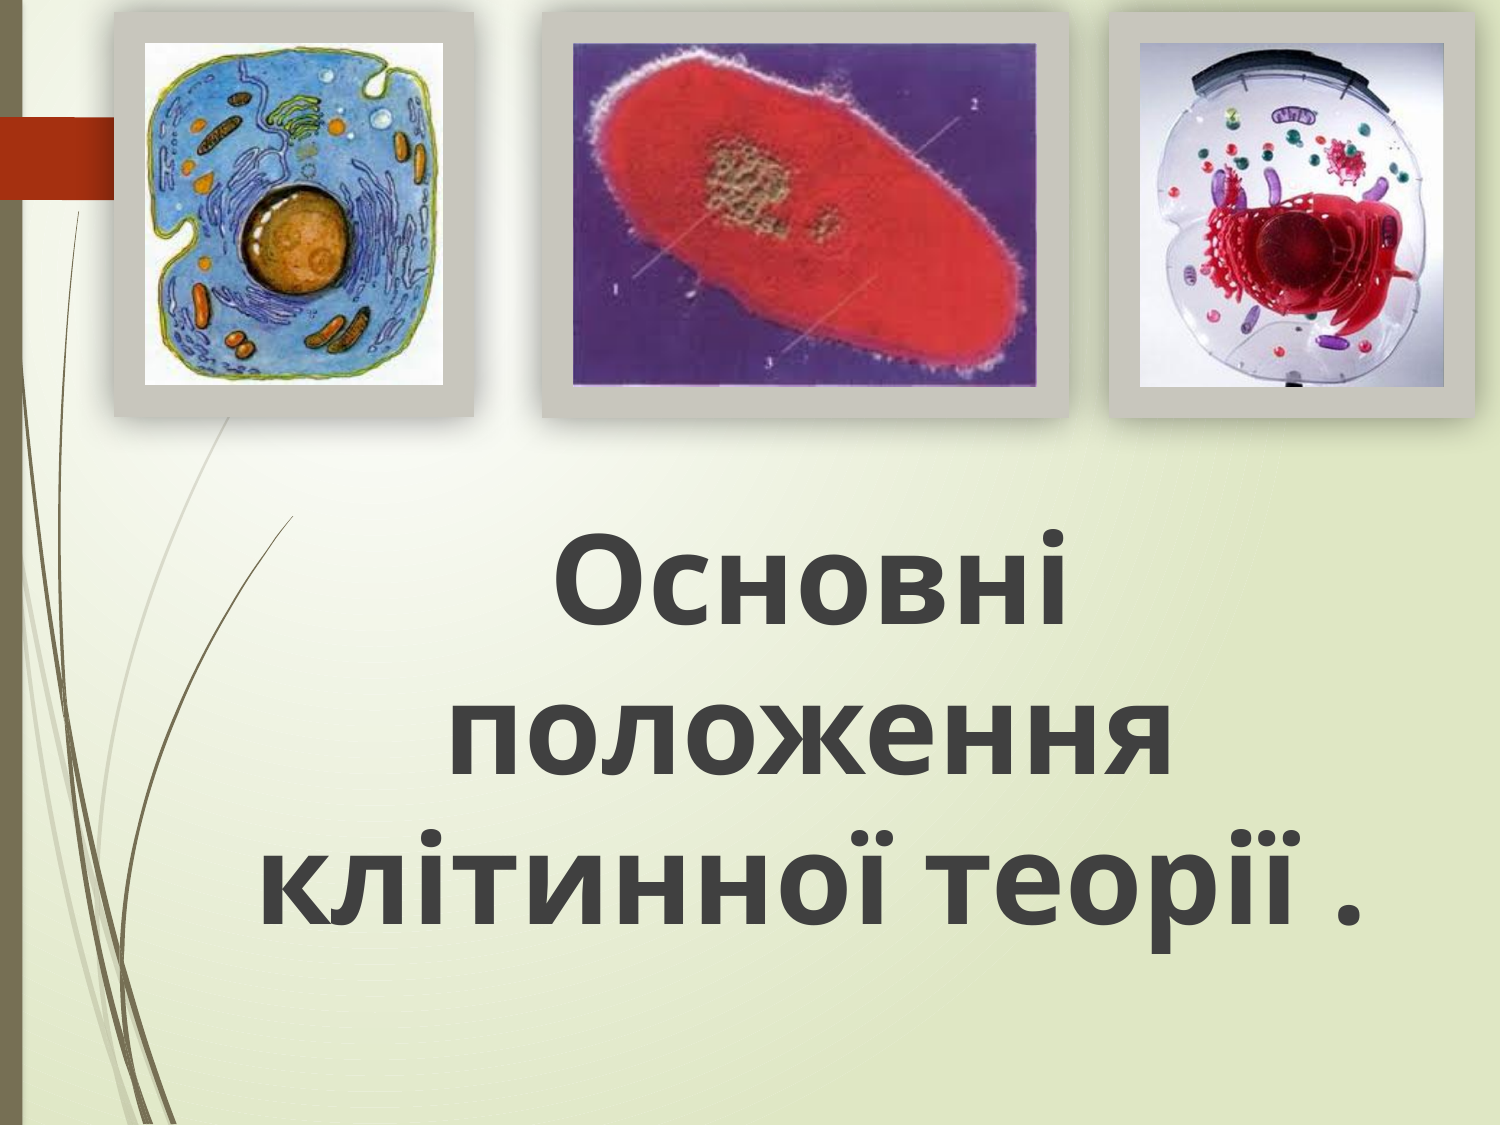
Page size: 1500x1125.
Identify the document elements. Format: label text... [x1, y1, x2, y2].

picture [1139, 42, 1444, 387]
picture [144, 42, 444, 386]
list Основні положення клітинної теорії . [206, 349, 1416, 970]
picture [572, 42, 1038, 387]
